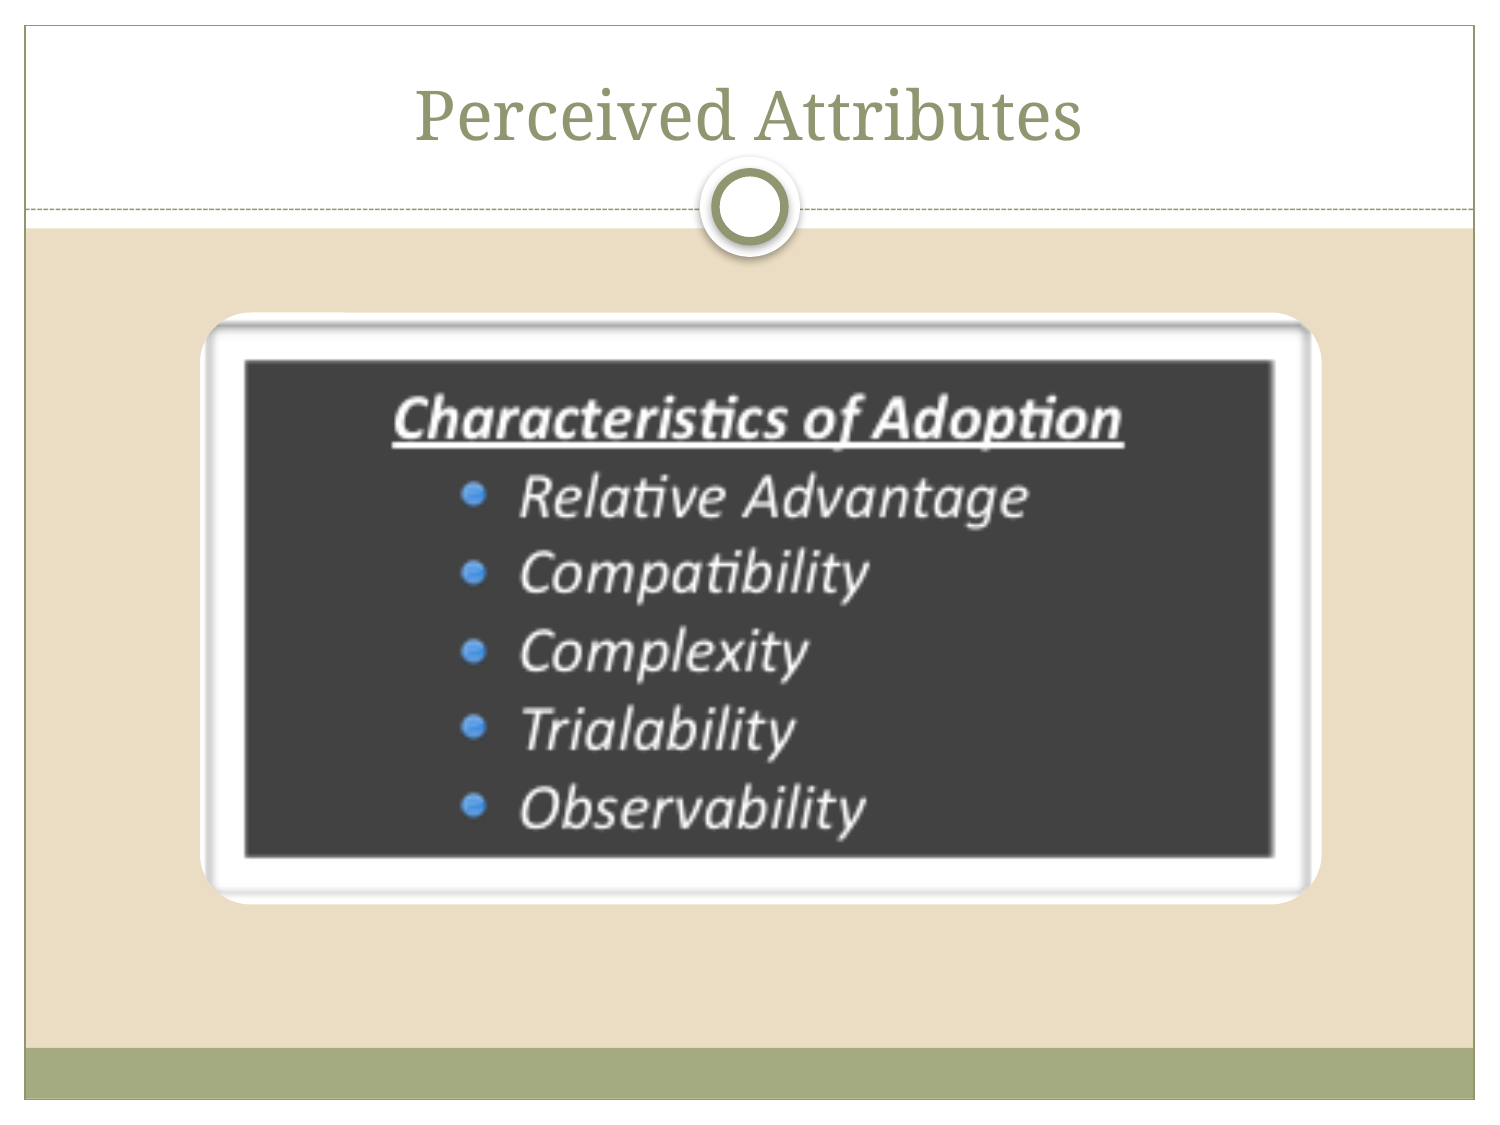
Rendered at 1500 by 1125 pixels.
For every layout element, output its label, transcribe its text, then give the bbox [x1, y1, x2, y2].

title Perceived Attributes [49, 37, 1450, 162]
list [199, 312, 1322, 905]
